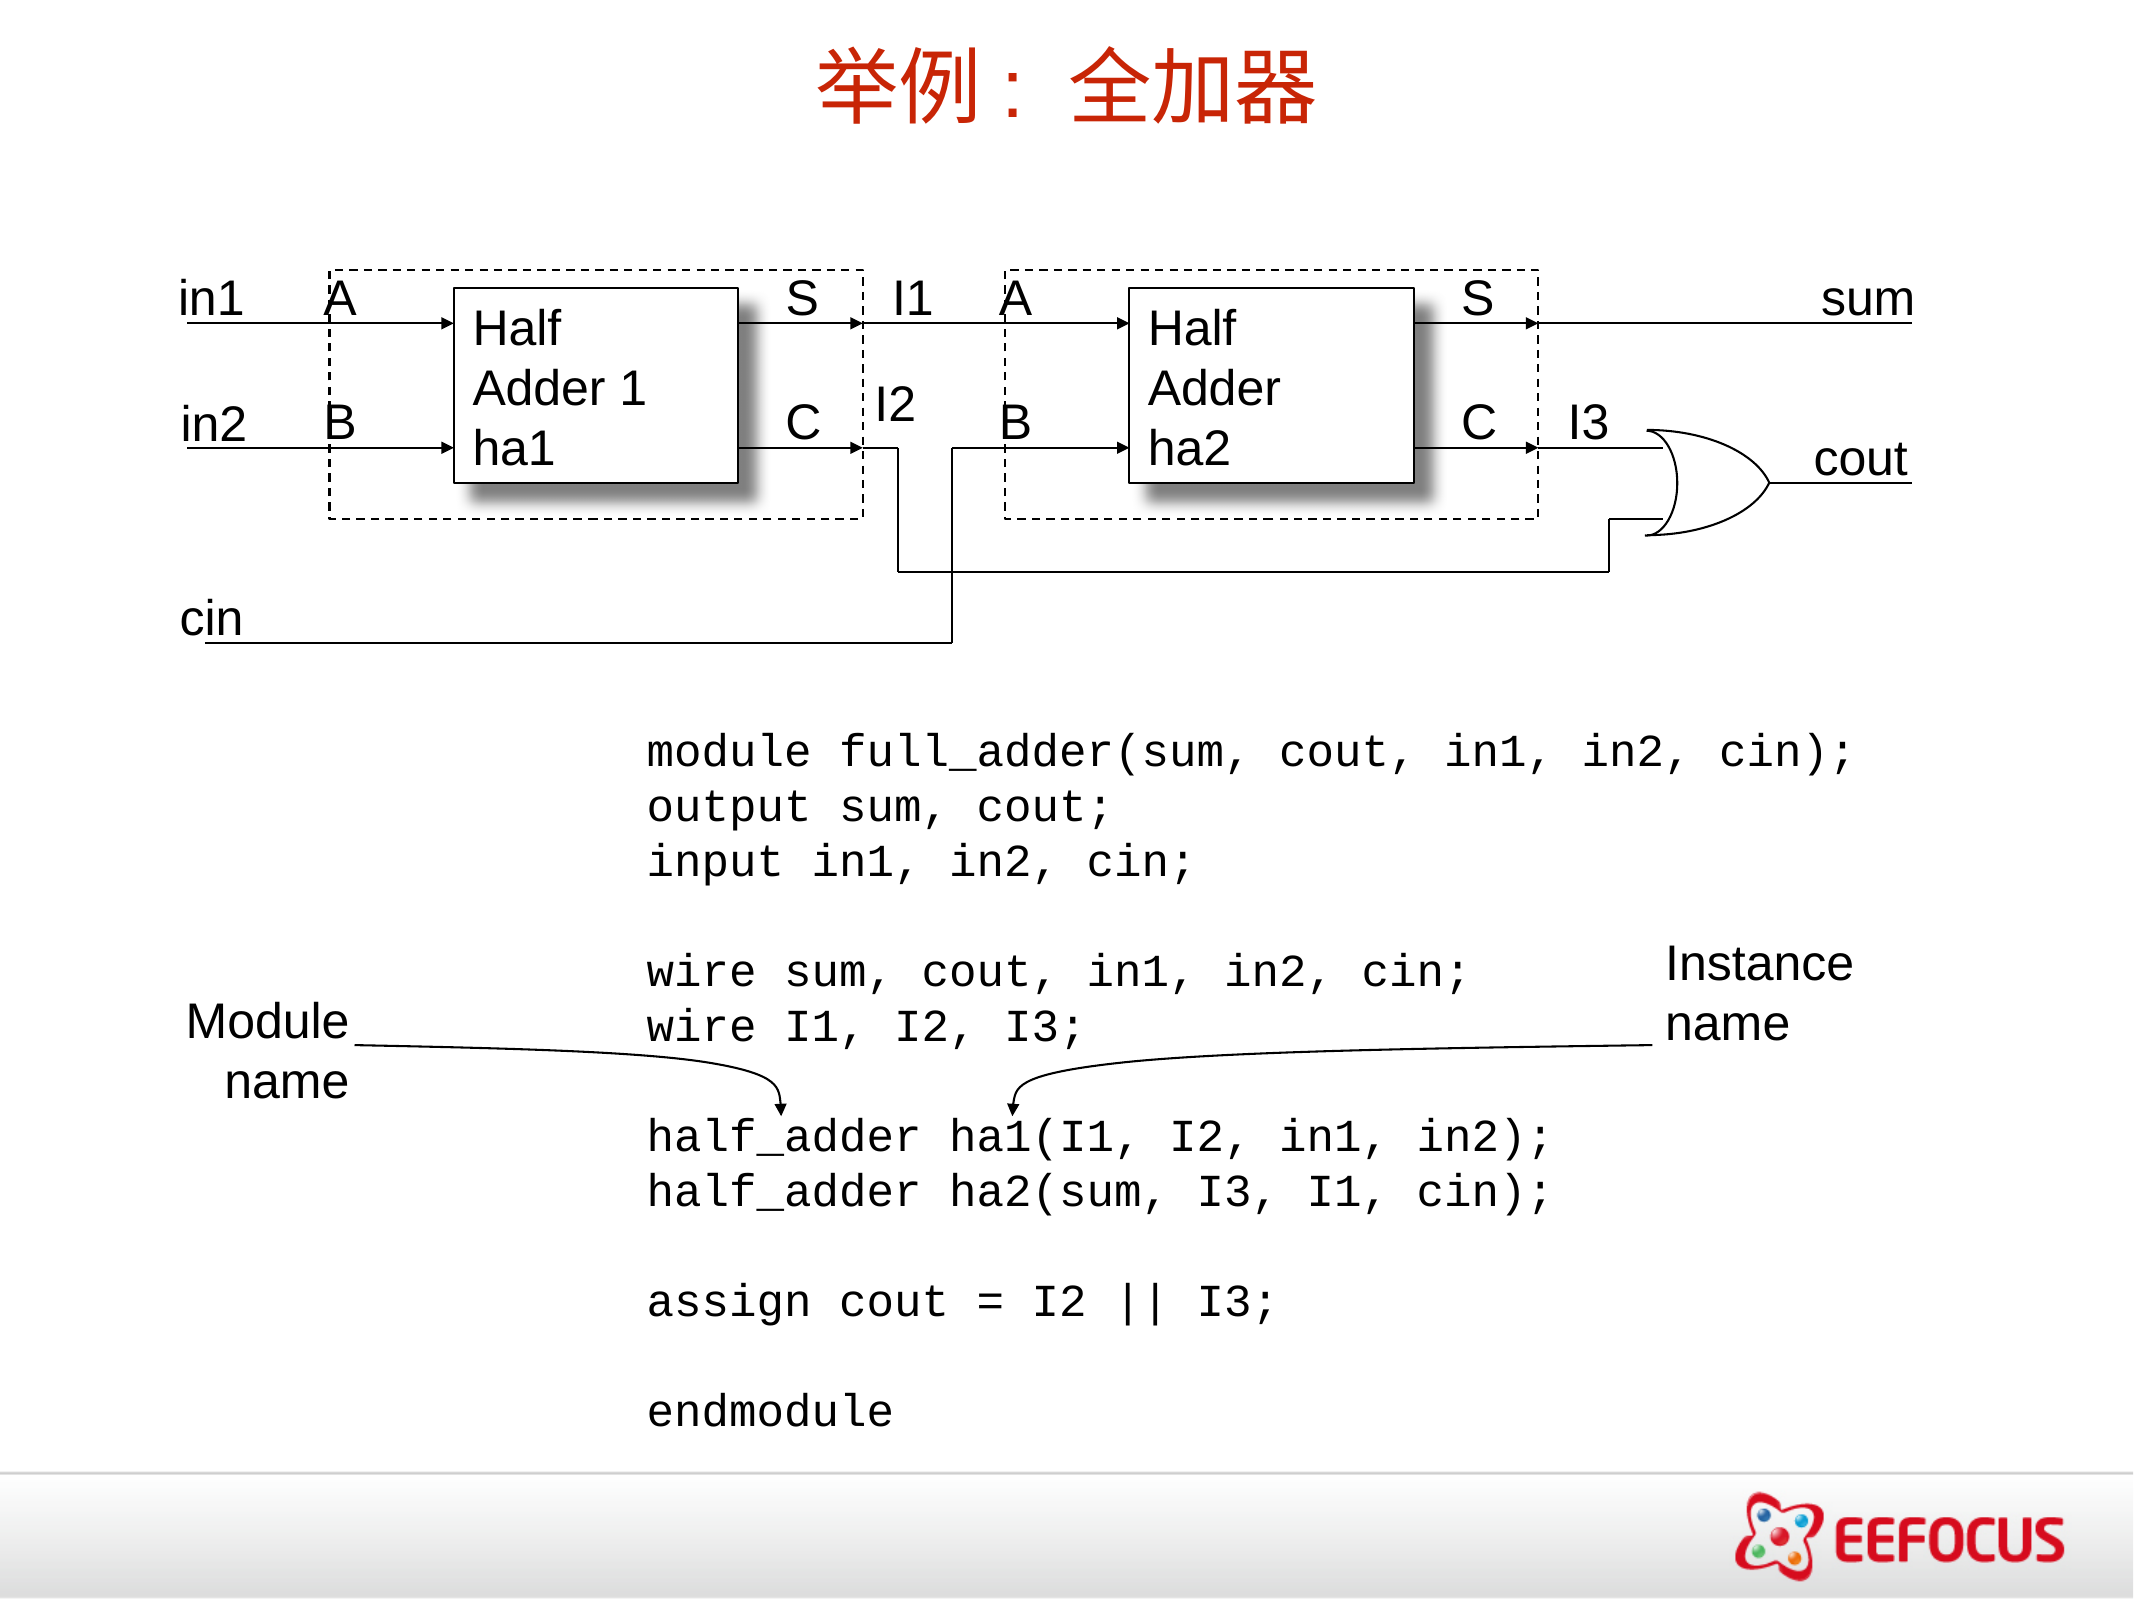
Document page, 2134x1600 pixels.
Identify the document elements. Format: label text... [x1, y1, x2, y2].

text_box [166, 728, 1883, 1428]
picture [0, 0, 2134, 1600]
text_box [166, 255, 1928, 655]
title 举例: 全加器 [159, 0, 1974, 169]
